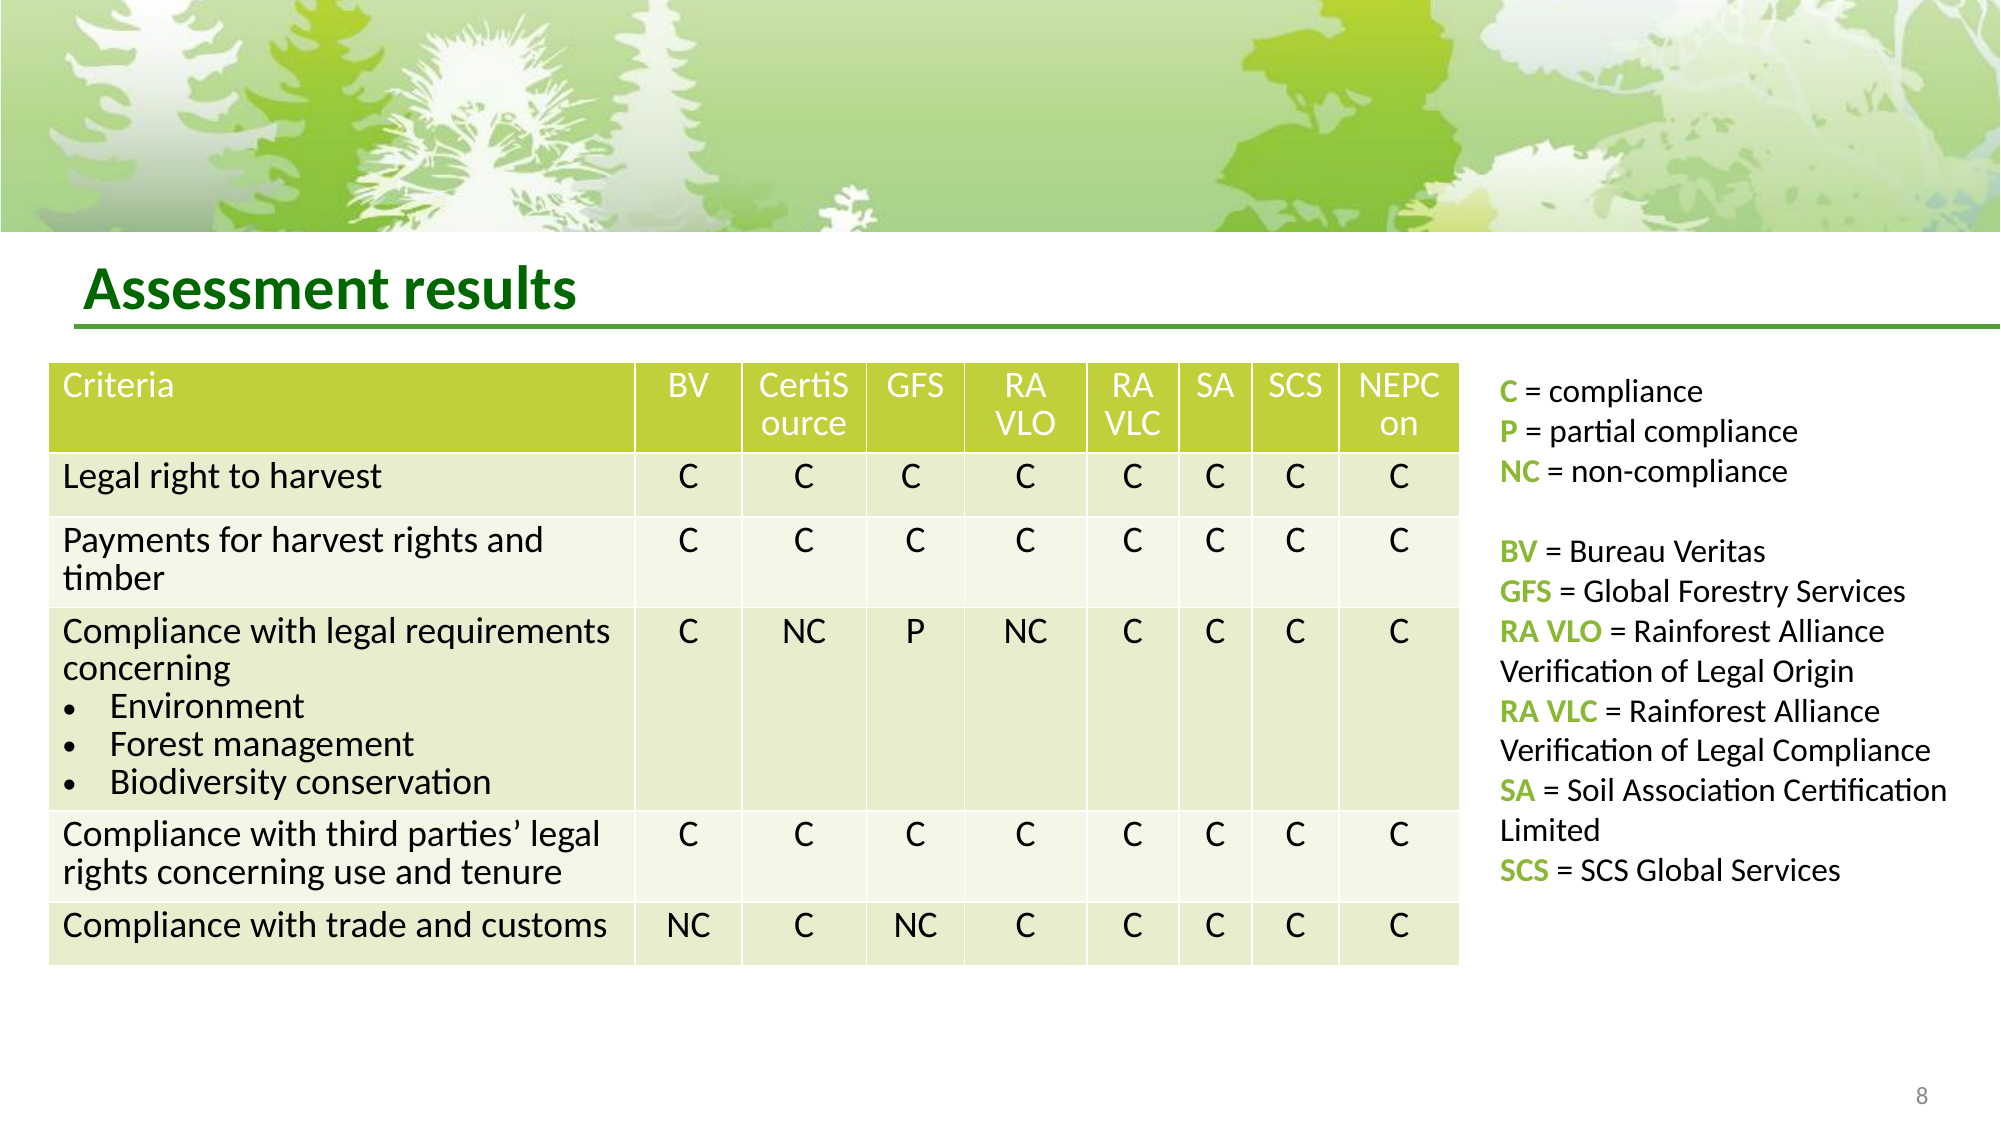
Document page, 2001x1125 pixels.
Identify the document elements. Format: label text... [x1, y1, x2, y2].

table_cell C [1340, 608, 1459, 810]
table_cell C [743, 454, 866, 516]
table_cell C [965, 454, 1086, 516]
table_header SCS [1253, 363, 1338, 452]
table_header GFS [867, 363, 964, 452]
table_cell Payments for harvest rights and timber [49, 518, 634, 607]
table_cell C [636, 812, 741, 901]
table_header BV [636, 363, 741, 452]
table_cell C [1088, 608, 1178, 810]
table_cell C [1180, 608, 1251, 810]
table_cell C [1180, 903, 1251, 965]
table_header RA VLO [965, 363, 1086, 452]
table_header RA VLC [1088, 363, 1178, 452]
text_box C = compliance P = partial compliance NC = non-compliance BV = Bureau Veritas GFS = Global Forestry Services RA VLO = Rainforest Alliance Verification of Legal Origin RA VLC = Rainforest Alliance Verification of Legal Compliance SA = Soil Association Certification Limited SCS = SCS Global Services [1485, 361, 2000, 896]
table_cell C [1340, 903, 1459, 965]
table_cell C [1180, 454, 1251, 516]
table_cell C [636, 454, 741, 516]
table_cell C [1088, 812, 1178, 901]
table_cell Compliance with legal requirements concerning Environment Forest management Biodiversity conservation [49, 608, 634, 810]
table_cell C [636, 518, 741, 607]
table_cell C [743, 903, 866, 965]
table_cell C [1340, 812, 1459, 901]
table_cell C [1253, 608, 1338, 810]
table_header SA [1180, 363, 1251, 452]
slide_number 8 [1493, 1065, 1944, 1125]
table_cell C [867, 812, 964, 901]
table_cell C [867, 518, 964, 607]
table_cell C [867, 454, 964, 516]
table_cell C [965, 812, 1086, 901]
table_header Criteria [49, 363, 634, 452]
table_cell NC [867, 903, 964, 965]
table_cell C [965, 903, 1086, 965]
table_cell C [1180, 812, 1251, 901]
table_cell C [1180, 518, 1251, 607]
table_cell Legal right to harvest [49, 454, 634, 516]
title Assessment results [68, 196, 1419, 361]
table_cell C [1253, 903, 1338, 965]
table_cell NC [965, 608, 1086, 810]
table_cell P [867, 608, 964, 810]
table_cell C [1253, 518, 1338, 607]
table_cell C [1253, 454, 1338, 516]
table_cell C [1253, 812, 1338, 901]
table_cell Compliance with trade and customs [49, 903, 634, 965]
table_cell C [1088, 518, 1178, 607]
table_cell C [1088, 454, 1178, 516]
picture [0, 0, 2000, 232]
table_cell C [965, 518, 1086, 607]
table_cell C [743, 518, 866, 607]
table_cell C [1088, 903, 1178, 965]
table_cell Compliance with third parties’ legal rights concerning use and tenure [49, 812, 634, 901]
table_header NEPCon [1340, 363, 1459, 452]
table_cell NC [636, 903, 741, 965]
table_cell C [743, 812, 866, 901]
table_header CertiSource [743, 363, 866, 452]
table_cell NC [743, 608, 866, 810]
table_cell C [636, 608, 741, 810]
table_cell C [1340, 454, 1459, 516]
table_cell C [1340, 518, 1459, 607]
